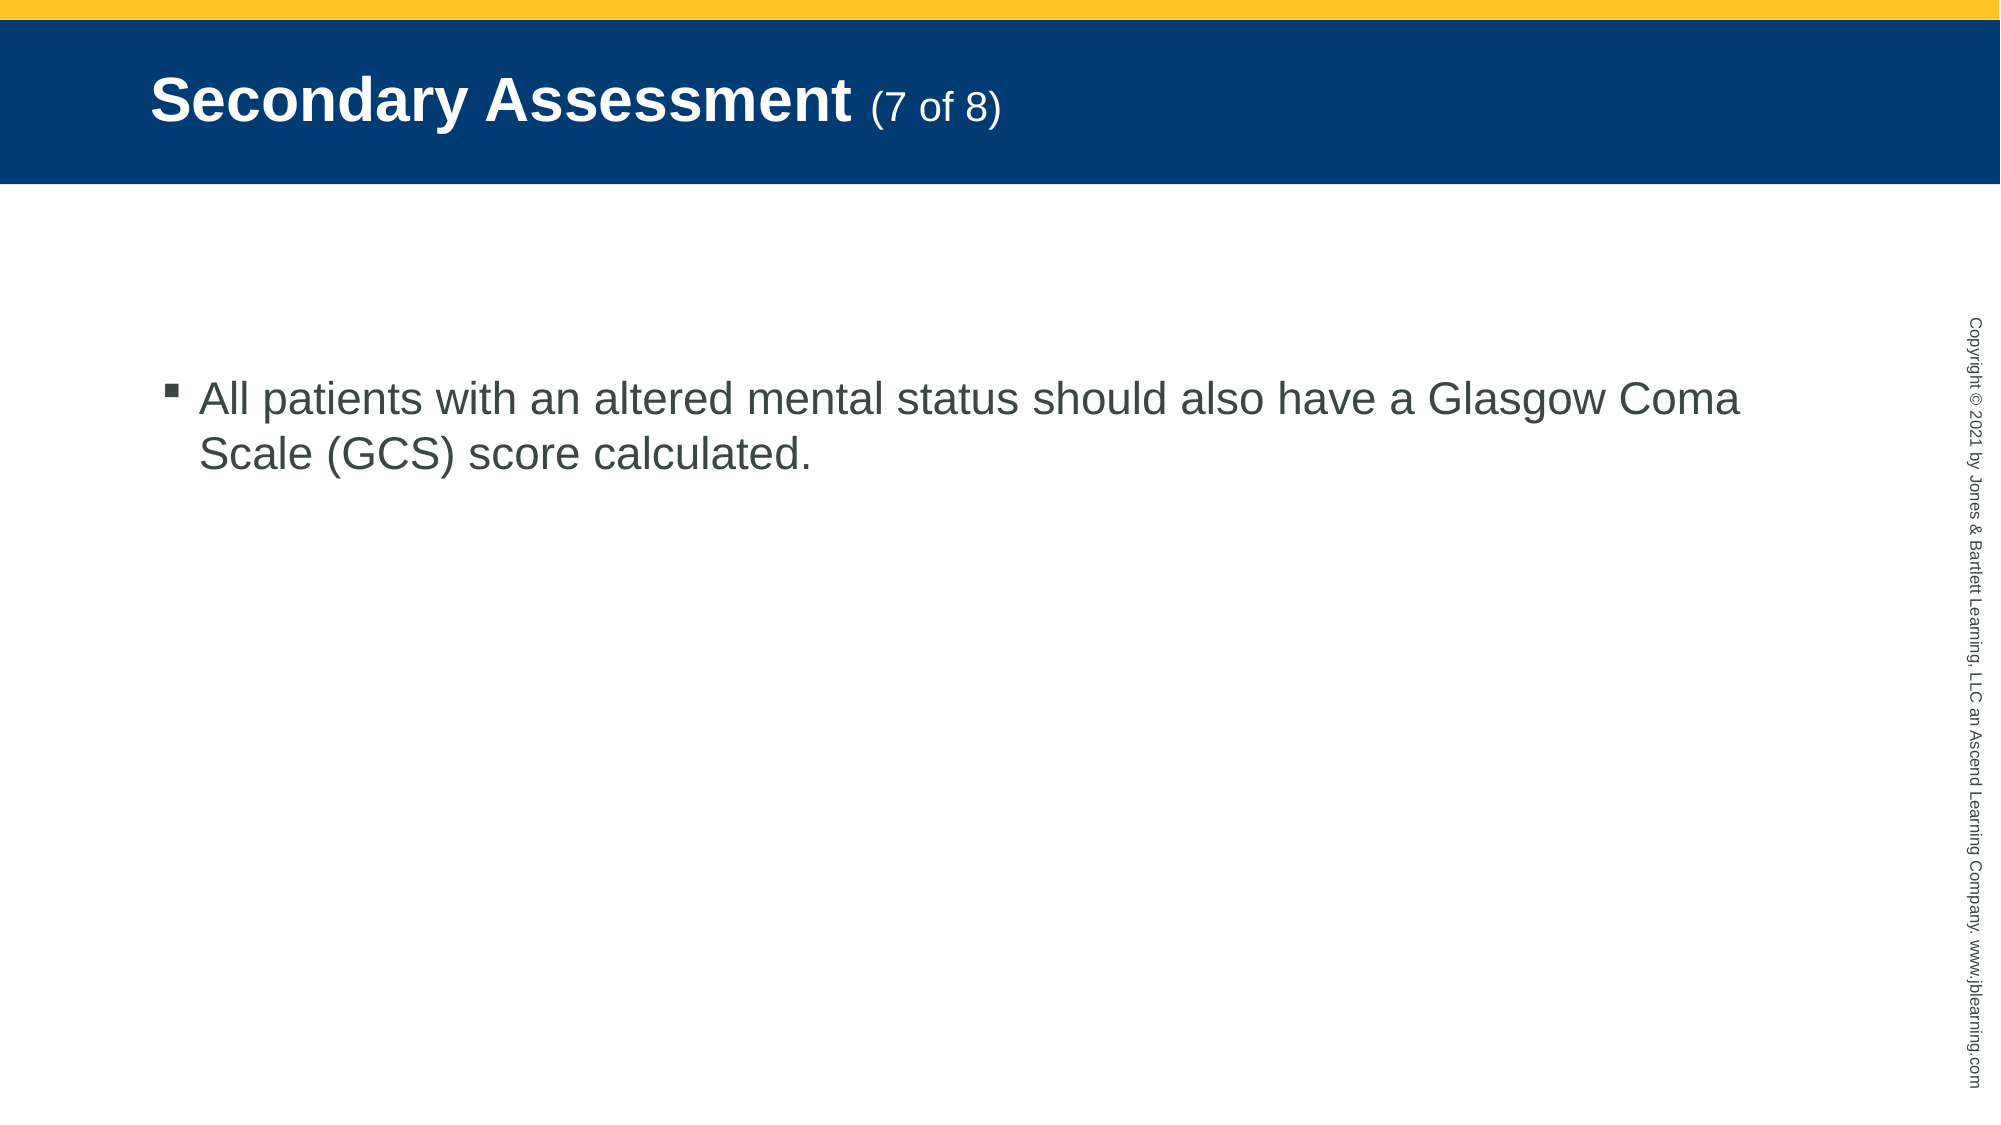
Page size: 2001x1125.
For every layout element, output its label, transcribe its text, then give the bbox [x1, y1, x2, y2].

title Secondary Assessment (7 of 8) [0, 19, 2000, 185]
list All patients with an altered mental status should also have a Glasgow Coma Scale (GCS) score calculated. [146, 361, 1859, 1016]
